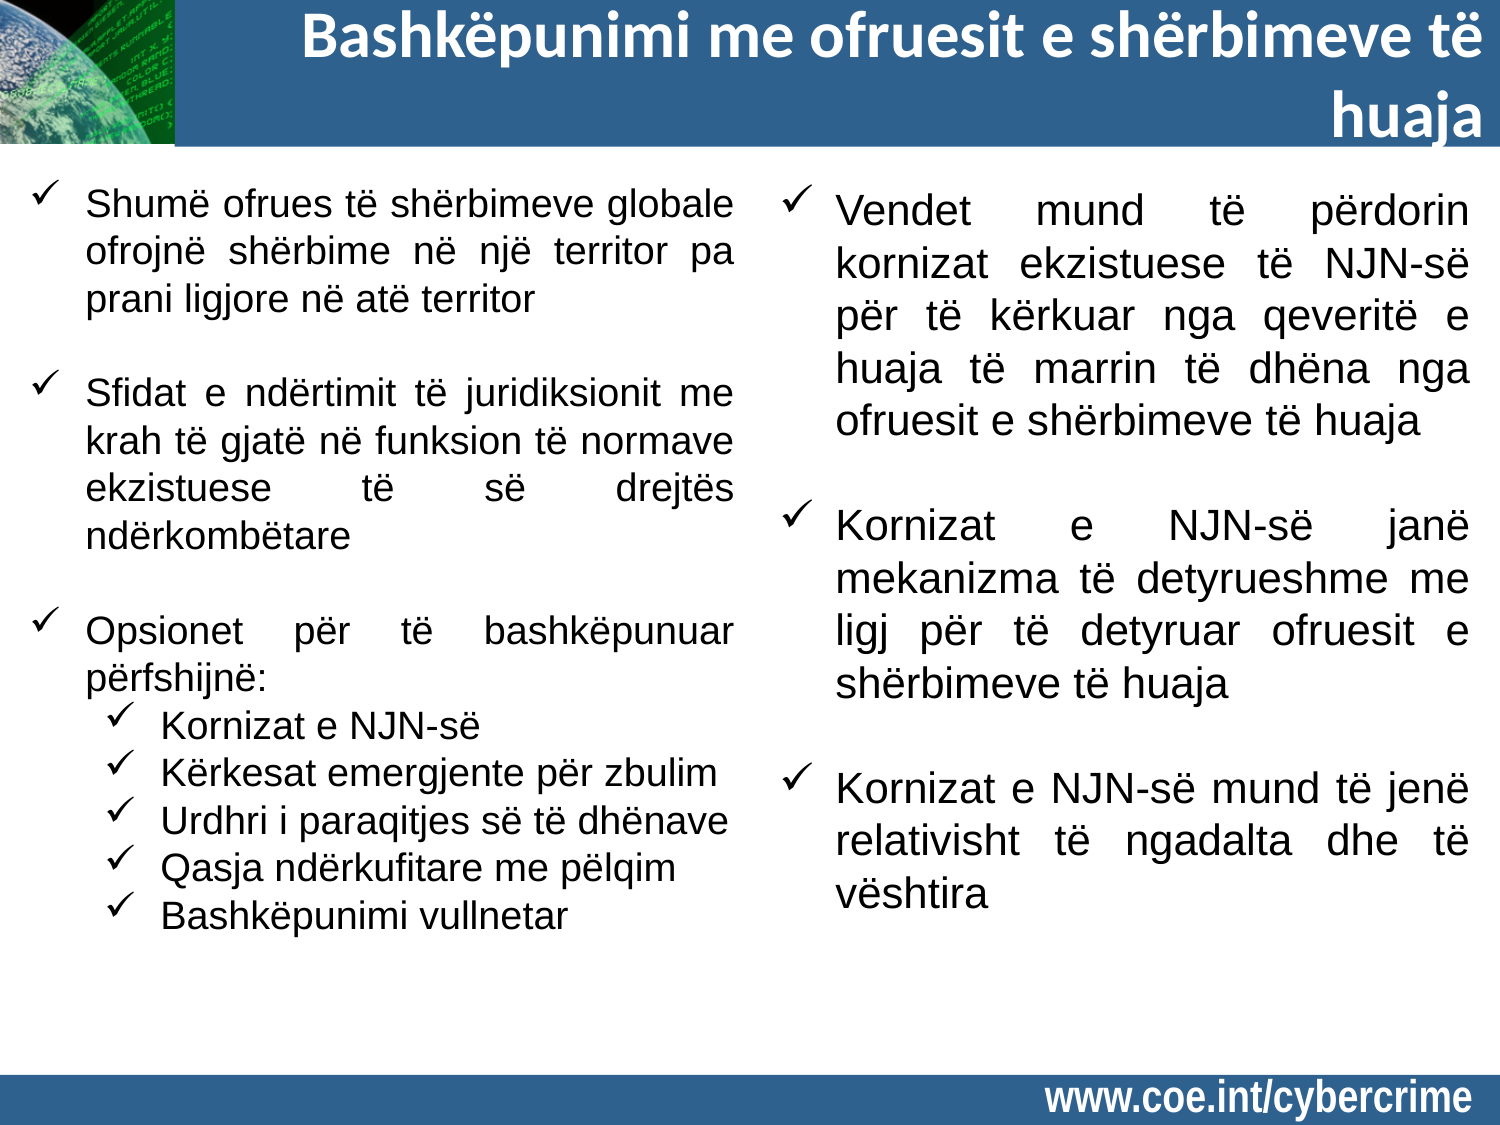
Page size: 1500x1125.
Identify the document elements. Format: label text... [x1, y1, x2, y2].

picture [0, 0, 175, 144]
text_box Bashkëpunimi me ofruesit e shërbimeve të huaja [177, 0, 1500, 149]
text_box www.coe.int/cybercrime [1030, 1059, 1500, 1125]
text_box [0, 1073, 1030, 1125]
text_box Shumë ofrues të shërbimeve globale ofrojnë shërbime në një territor pa prani ligjore në atë territor Sfidat e ndërtimit të juridiksionit me krah të gjatë në funksion të normave ekzistuese të së drejtës ndërkombëtare Opsionet për të bashkëpunuar përfshijnë: Kornizat e NJN-së Kërkesat emergjente për zbulim Urdhri i paraqitjes së të dhënave Qasja ndërkufitare me pëlqim Bashkëpunimi vullnetar [14, 170, 750, 945]
text_box Vendet mund të përdorin kornizat ekzistuese të NJN-së për të kërkuar nga qeveritë e huaja të marrin të dhëna nga ofruesit e shërbimeve të huaja Kornizat e NJN-së janë mekanizma të detyrueshme me ligj për të detyruar ofruesit e shërbimeve të huaja Kornizat e NJN-së mund të jenë relativisht të ngadalta dhe të vështira [764, 174, 1486, 977]
